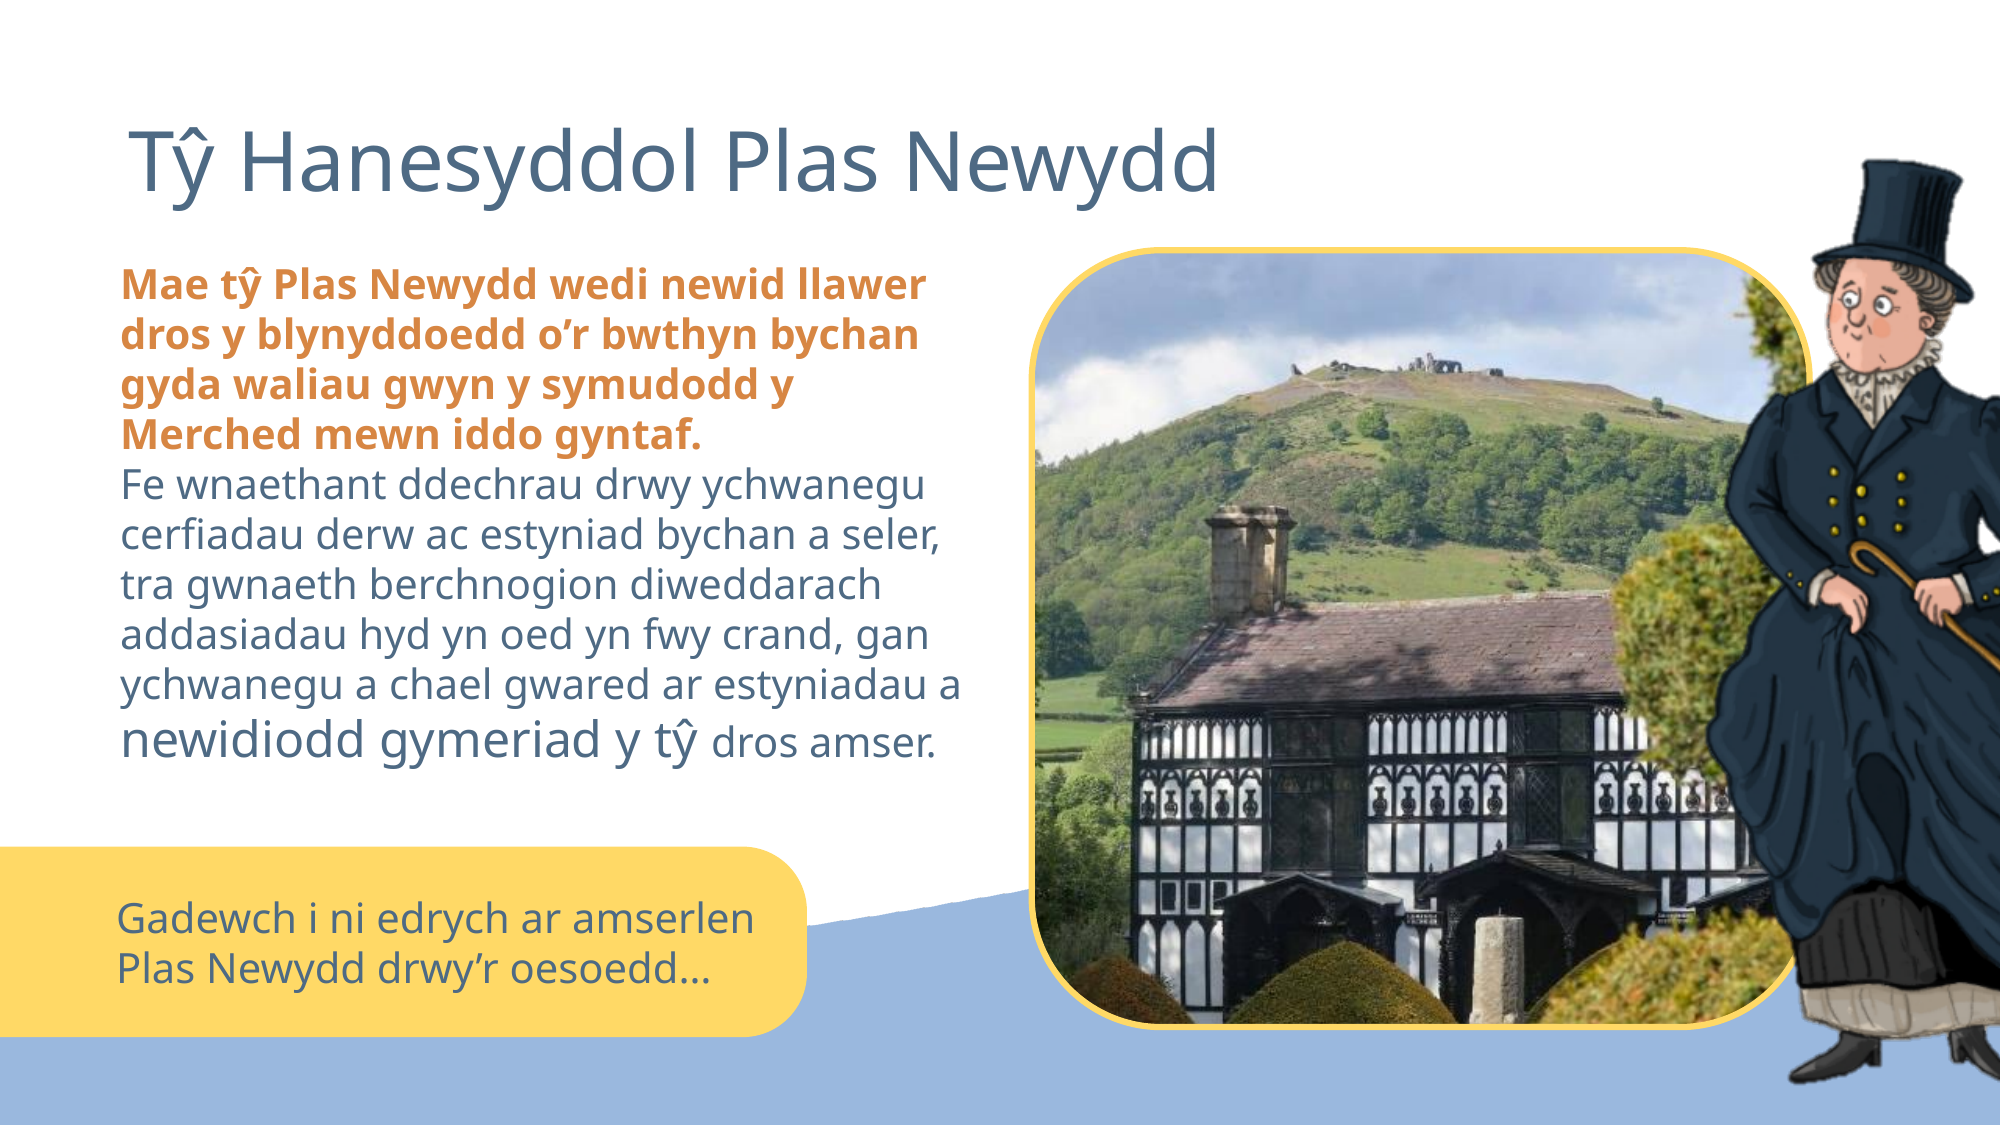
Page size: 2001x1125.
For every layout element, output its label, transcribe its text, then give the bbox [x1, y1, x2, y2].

picture [0, 0, 2000, 1125]
text_box Mae tŷ Plas Newydd wedi newid llawer dros y blynyddoedd o’r bwthyn bychan gyda waliau gwyn y symudodd y Merched mewn iddo gyntaf. Fe wnaethant ddechrau drwy ychwanegu cerfiadau derw ac estyniad bychan a seler, tra gwnaeth berchnogion diweddarach addasiadau hyd yn oed yn fwy crand, gan ychwanegu a chael gwared ar estyniadau a newidiodd gymeriad y tŷ dros amser. [105, 250, 994, 776]
text_box Tŷ Hanesyddol Plas Newydd [113, 94, 1684, 216]
